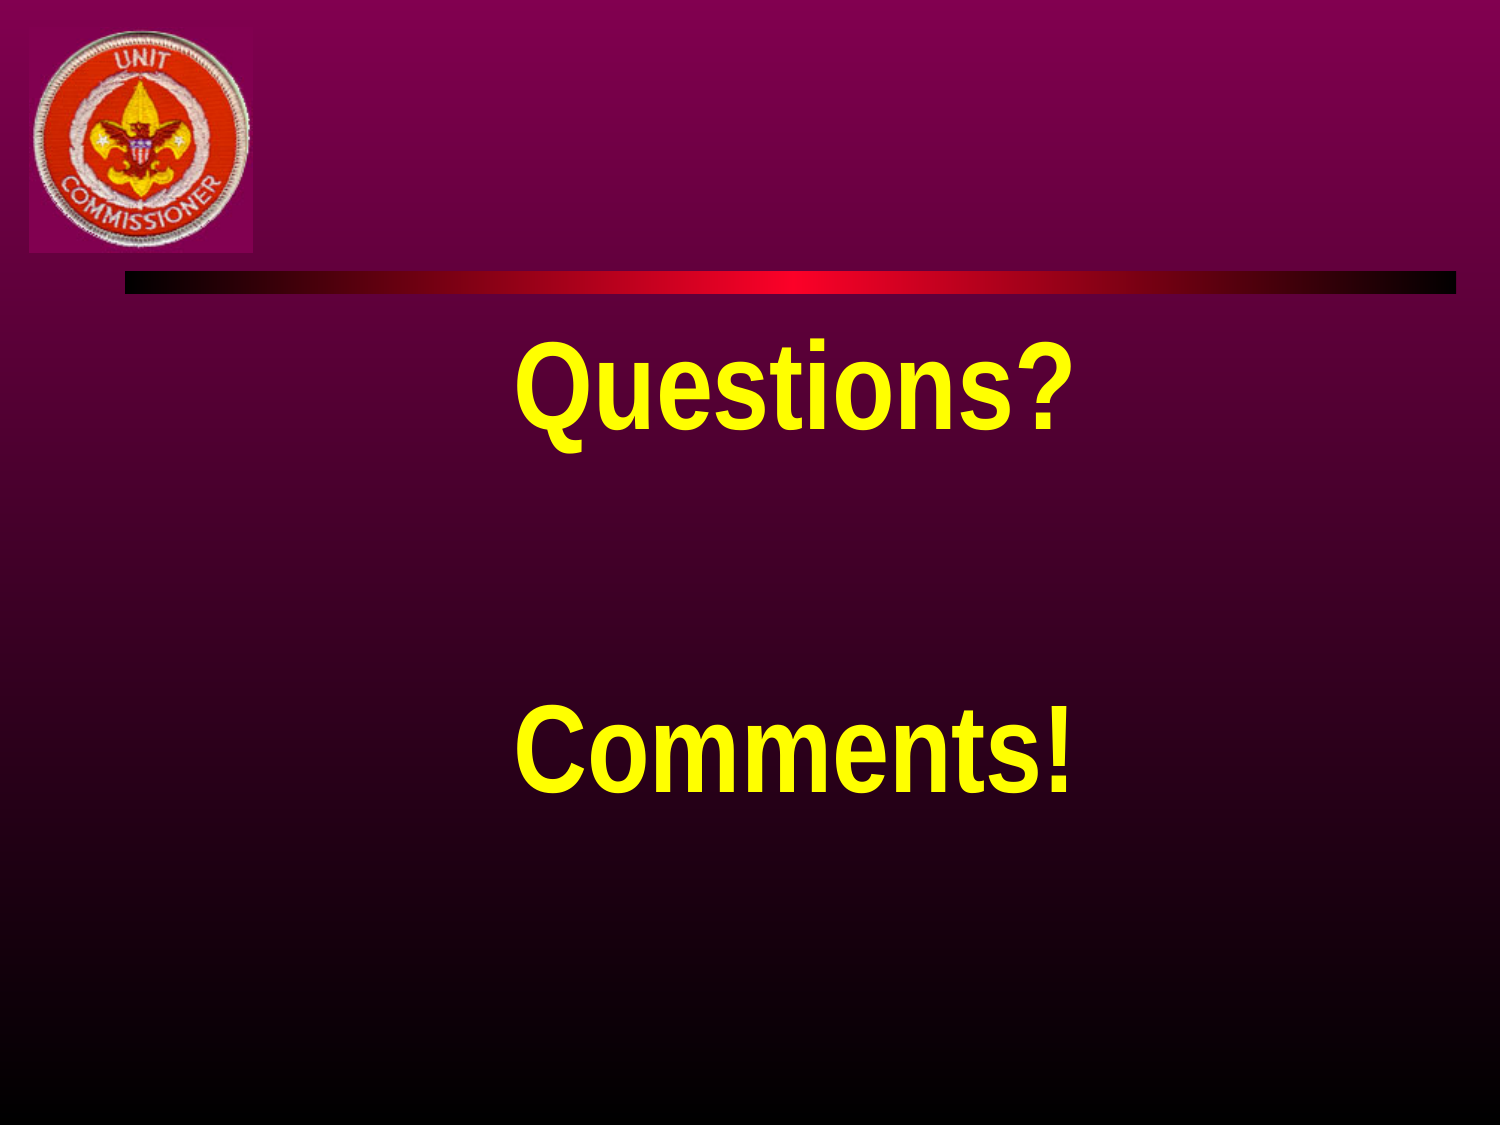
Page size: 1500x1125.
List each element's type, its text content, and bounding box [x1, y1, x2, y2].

list Questions? Comments! [143, 296, 1448, 973]
picture [29, 27, 253, 253]
